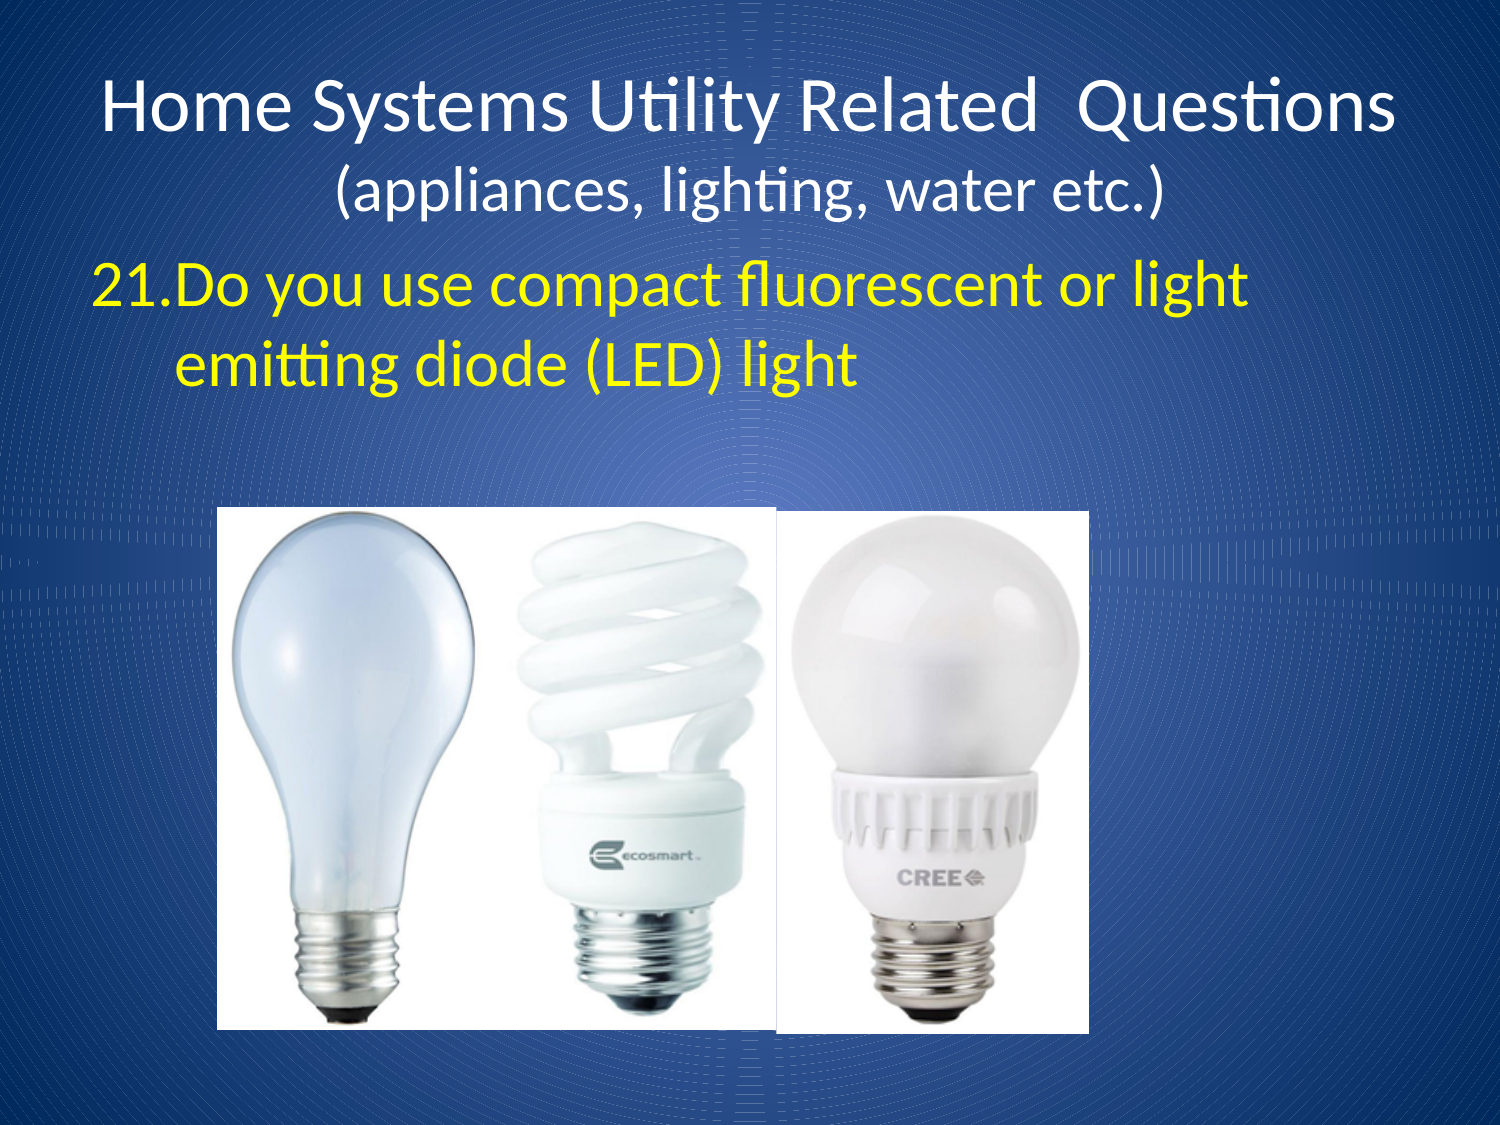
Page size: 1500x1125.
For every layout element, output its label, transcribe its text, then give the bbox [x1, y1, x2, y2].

list Do you use compact fluorescent or light emitting diode (LED) light [75, 232, 1425, 1125]
title Home Systems Utility Related Questions (appliances, lighting, water etc.) [24, 45, 1475, 233]
picture [216, 507, 1090, 1034]
